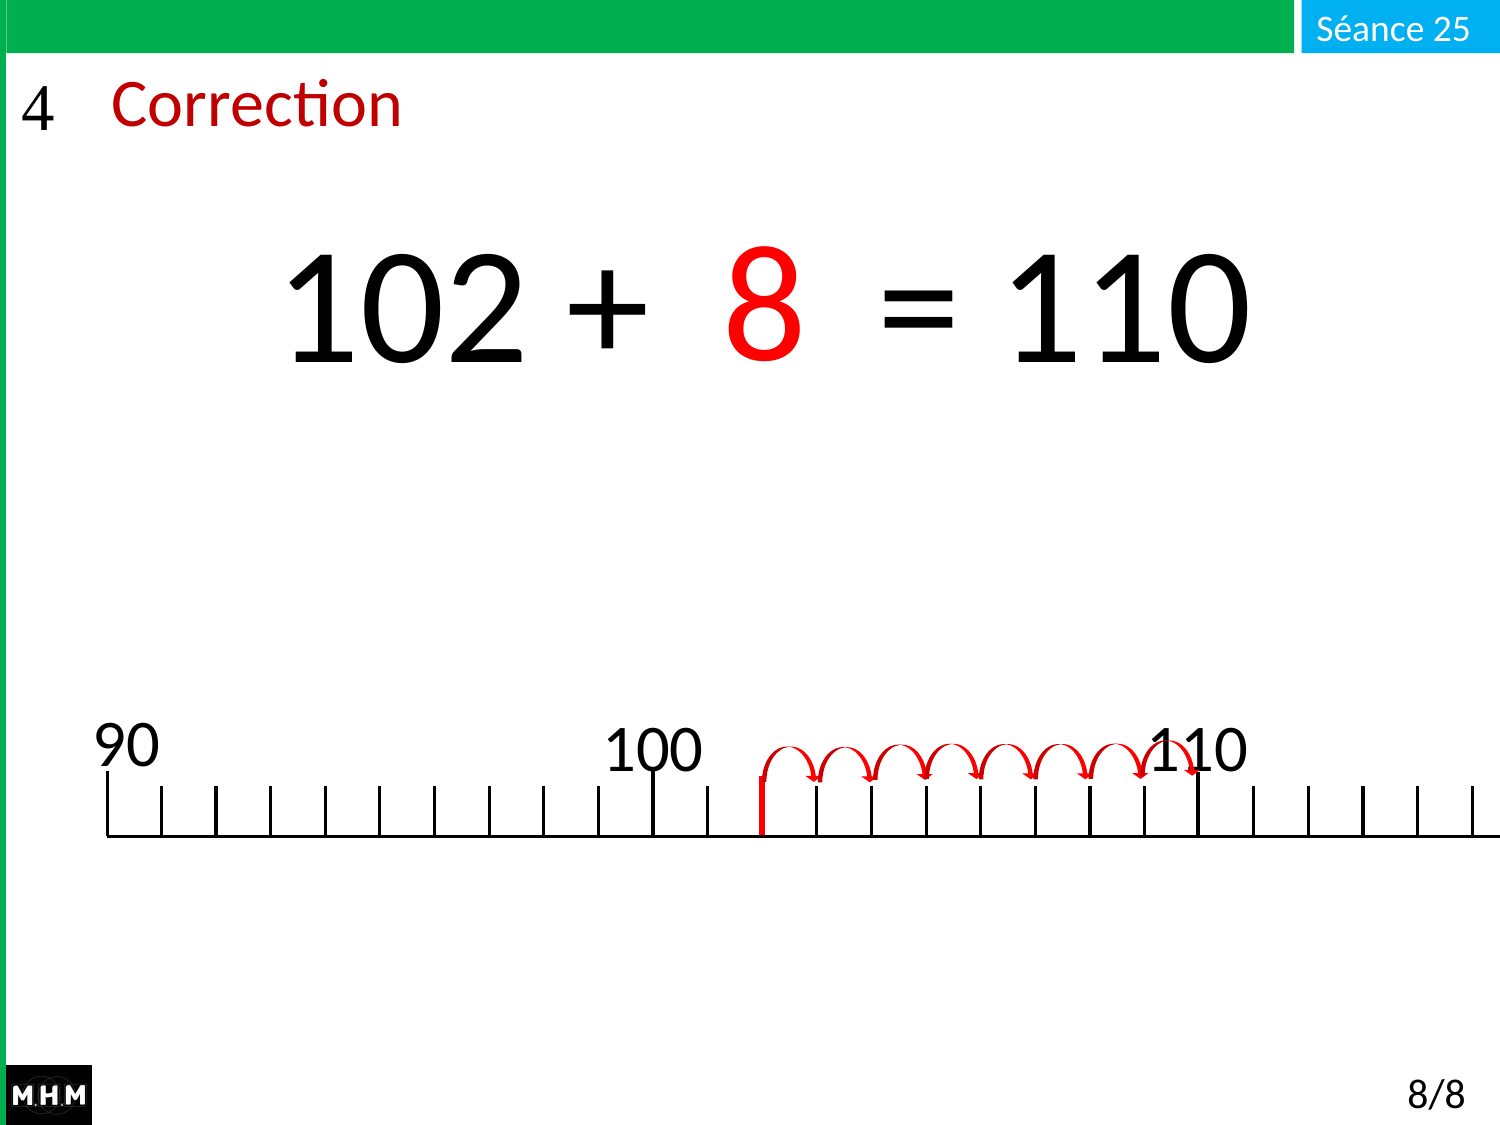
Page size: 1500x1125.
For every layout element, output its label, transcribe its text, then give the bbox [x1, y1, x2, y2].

list 8/8 [1373, 1064, 1500, 1125]
title Correction [96, 60, 1391, 150]
picture [6, 1065, 92, 1125]
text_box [77, 692, 1500, 838]
text_box 102 + … = 110 [260, 187, 1314, 403]
text_box 8 [657, 186, 872, 402]
